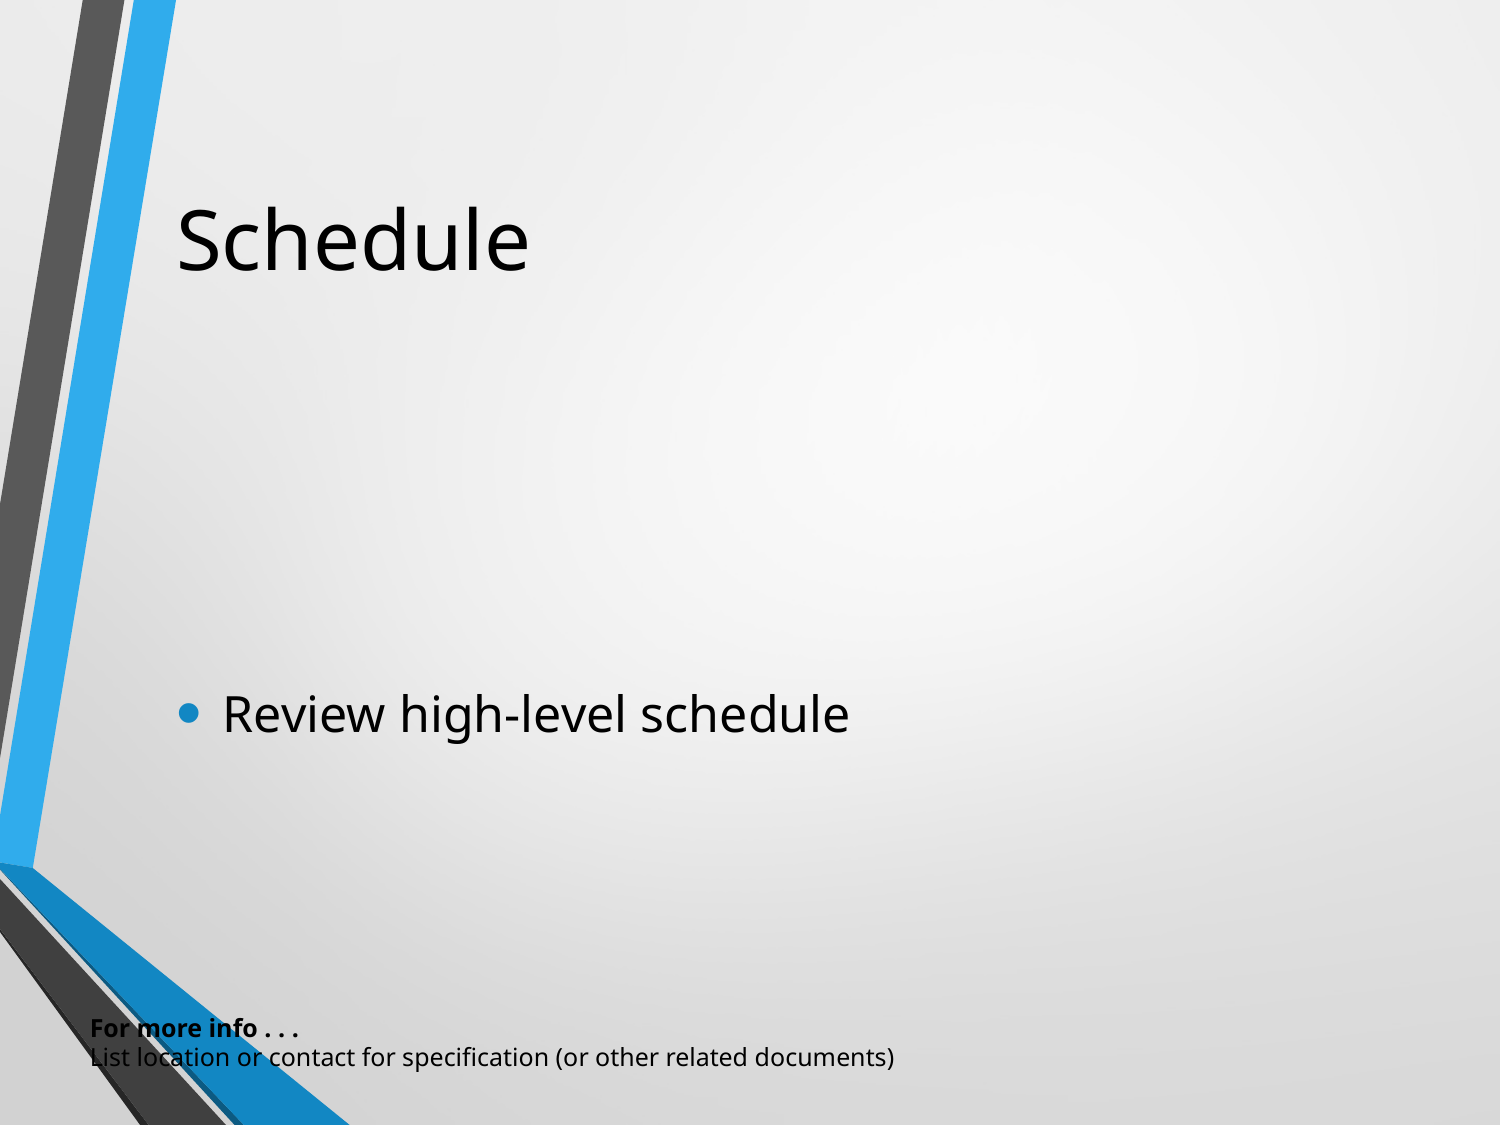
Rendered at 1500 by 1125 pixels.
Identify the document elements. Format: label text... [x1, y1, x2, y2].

text_box For more info . . . List location or contact for specification (or other related documents) [74, 1004, 1425, 1088]
title Schedule [161, 75, 1425, 400]
list Review high-level schedule [161, 437, 1425, 989]
